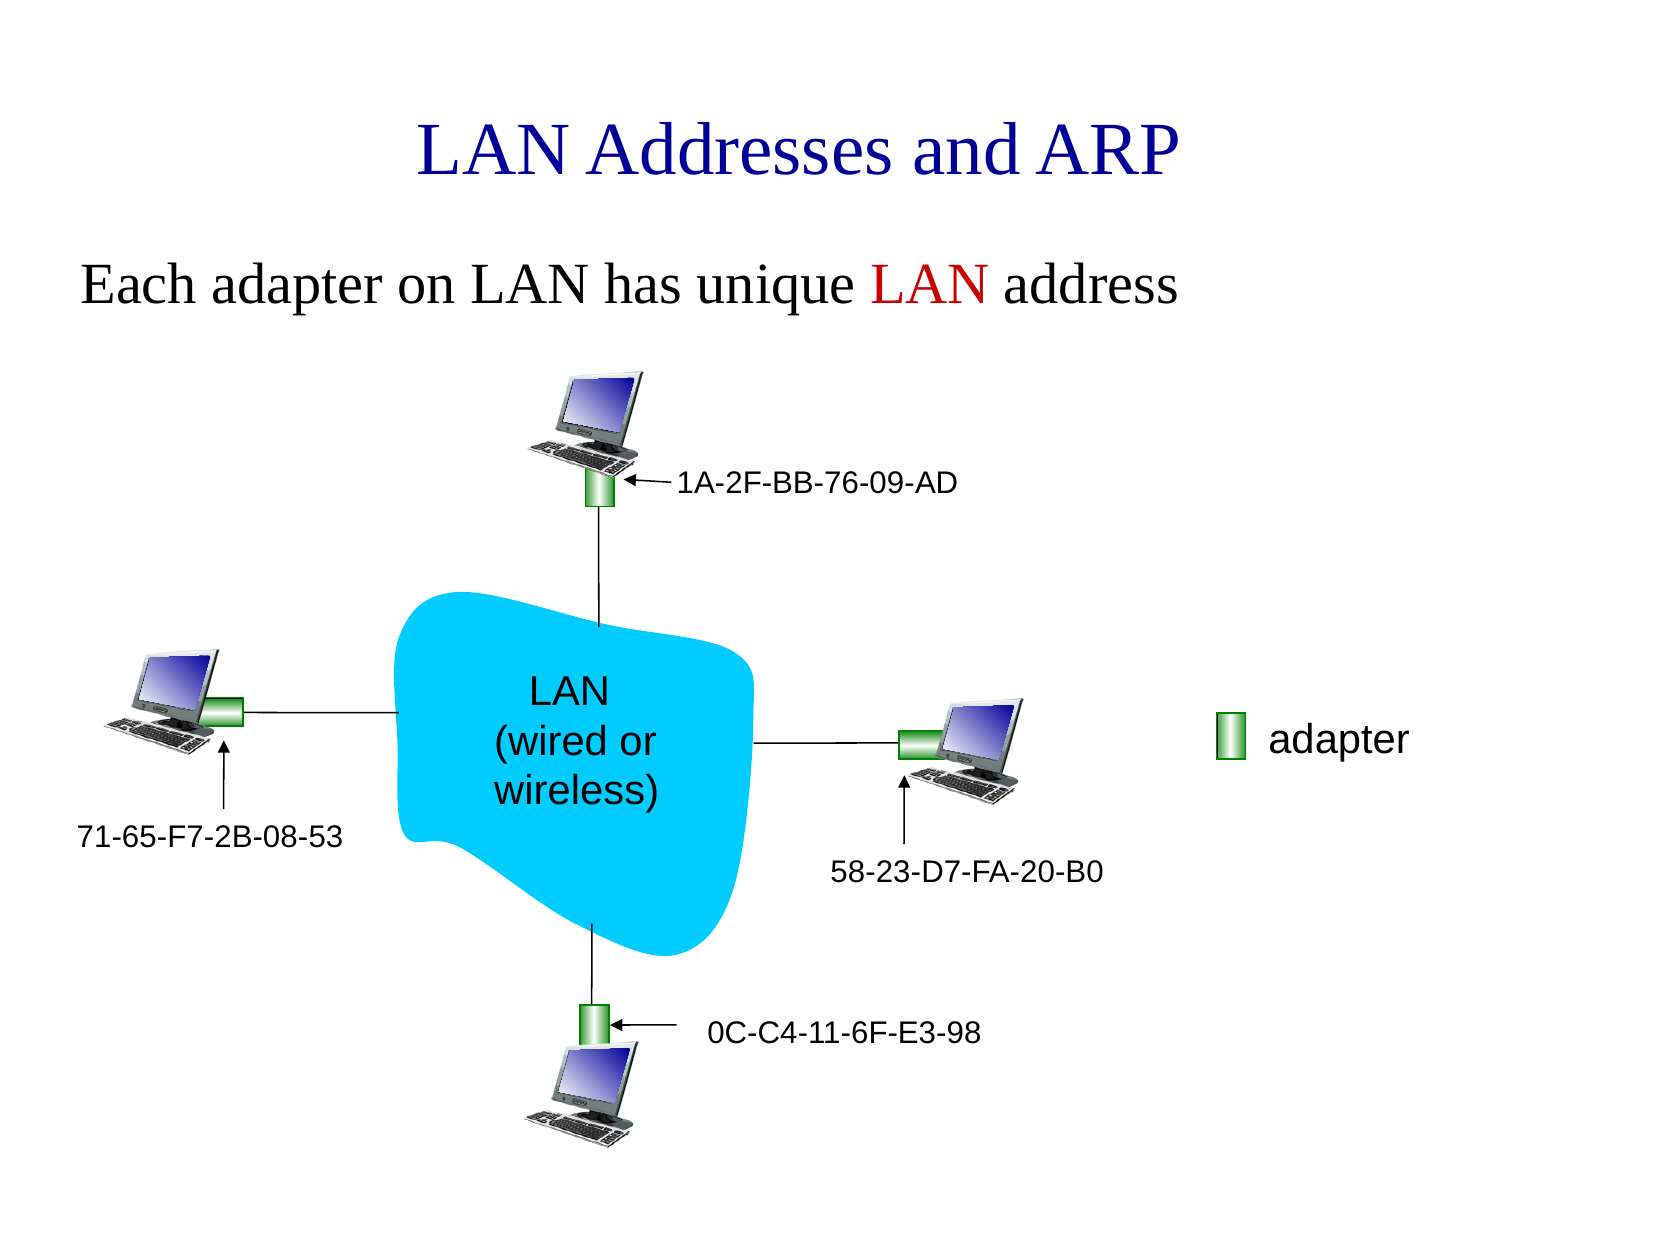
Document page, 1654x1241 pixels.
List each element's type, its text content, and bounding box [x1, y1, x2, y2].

text_box adapter [1252, 703, 1427, 771]
text_box Each adapter on LAN has unique LAN address [64, 236, 1402, 324]
text_box 1A-2F-BB-76-09-AD [660, 454, 976, 509]
text_box 0C-C4-11-6F-E3-98 [691, 1003, 999, 1059]
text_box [496, 1005, 644, 1156]
text_box [1216, 712, 1246, 759]
text_box LAN Addresses and ARP [96, 41, 1502, 248]
text_box 71-65-F7-2B-08-53 [60, 808, 361, 863]
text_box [76, 643, 244, 764]
text_box [394, 591, 755, 957]
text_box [880, 693, 1028, 813]
text_box 58-23-D7-FA-20-B0 [814, 843, 1121, 898]
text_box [500, 365, 648, 507]
text_box LAN (wired or wireless) [477, 654, 676, 822]
